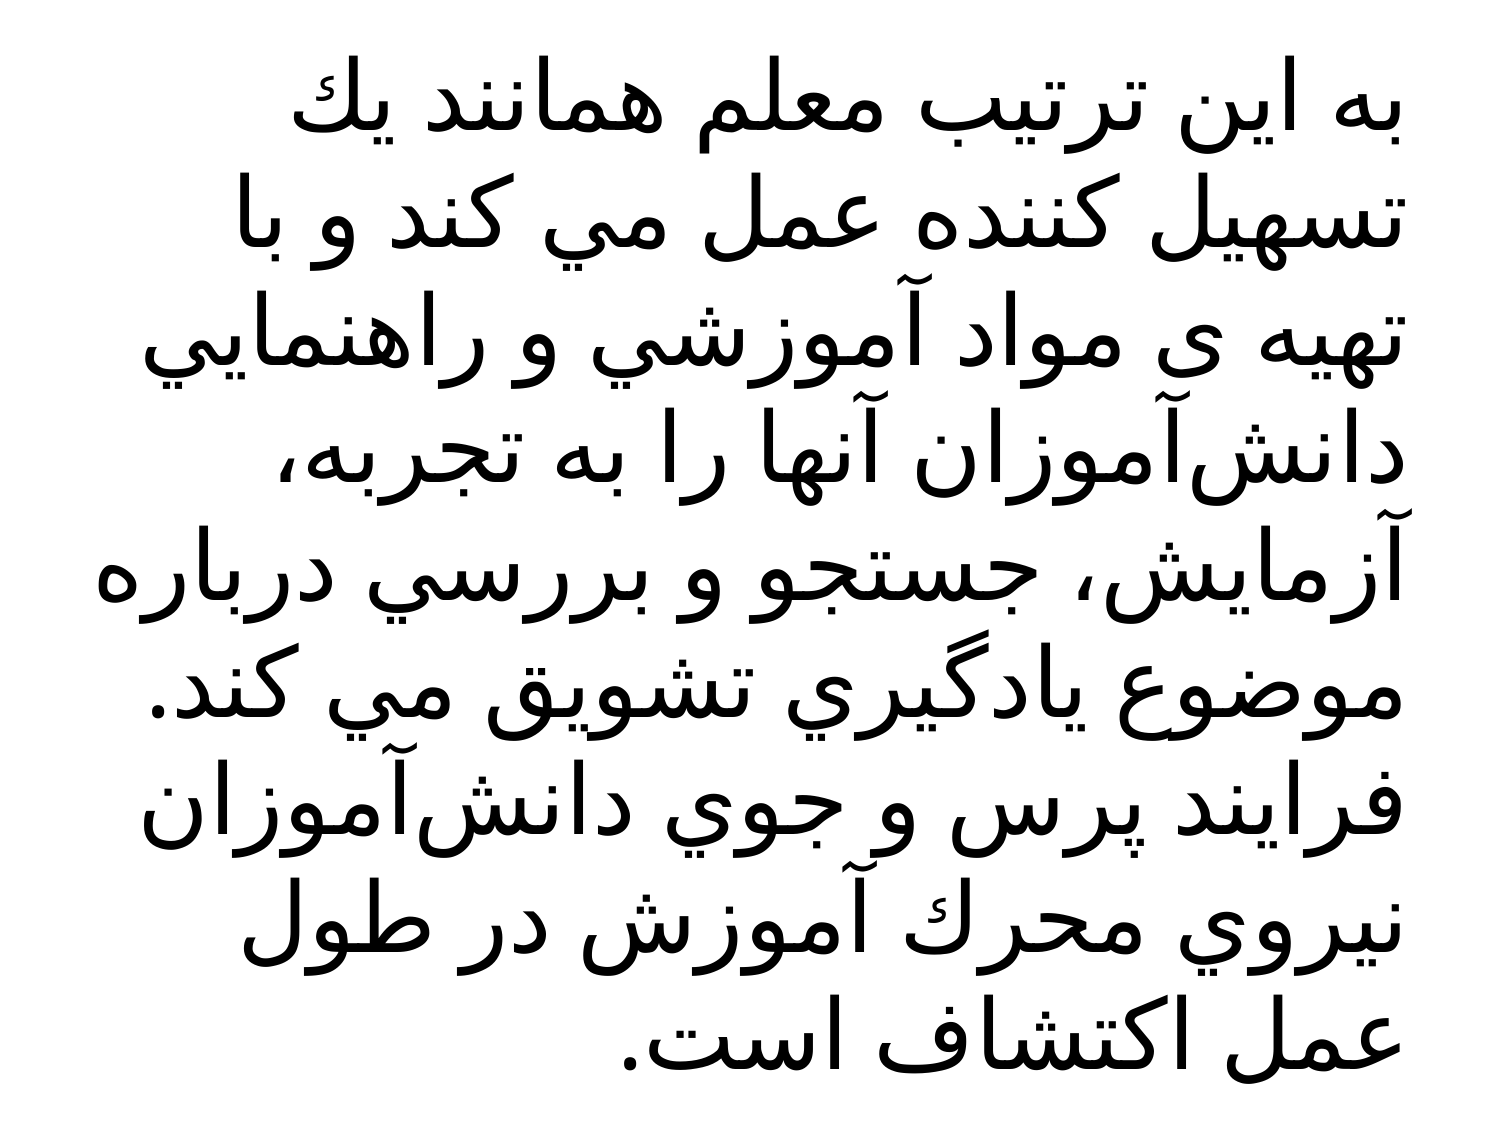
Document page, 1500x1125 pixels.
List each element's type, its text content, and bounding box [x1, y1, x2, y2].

list به این ترتیب معلم همانند يك تسهيل كننده عمل مي كند و با تهيه ی مواد آموزشي و راهنمايي دانش‌آموزان آنها را به تجربه، آزمايش، جستجو و بررسي درباره موضوع يادگيري تشويق مي كند. فرايند پرس و جوي دانش‌آموزان نيروي محرك آموزش در طول عمل اكتشاف است. [75, 24, 1425, 1125]
